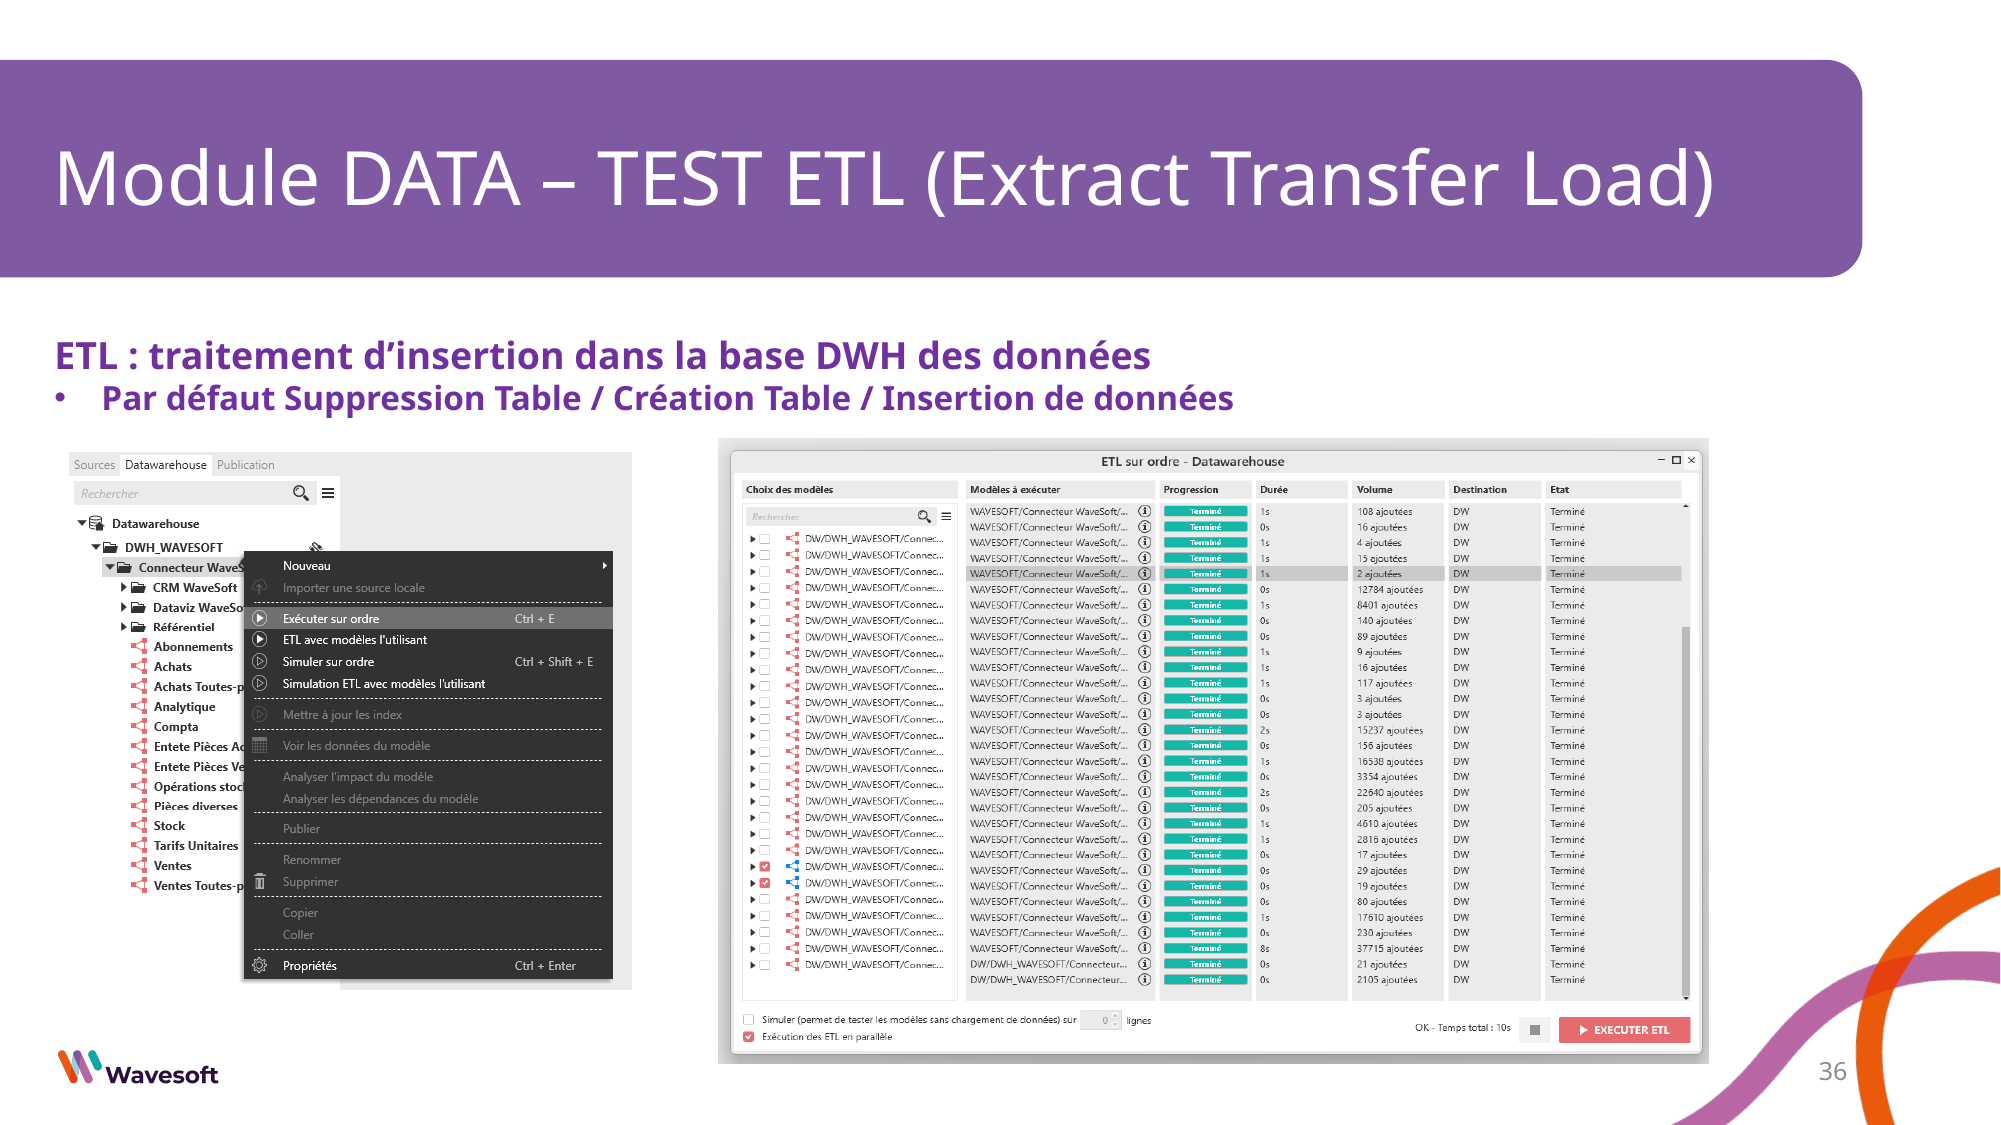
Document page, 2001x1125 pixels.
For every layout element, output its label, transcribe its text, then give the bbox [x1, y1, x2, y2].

title Module DATA – TEST ETL (Extract Transfer Load) [38, 108, 1764, 230]
picture [38, 1031, 237, 1103]
slide_number 36 [1412, 1042, 1863, 1103]
text_box ETL : traitement d’insertion dans la base DWH des données Par défaut Suppression Table / Création Table / Insertion de données [39, 324, 1735, 425]
picture [69, 450, 632, 990]
picture [718, 438, 2001, 1125]
